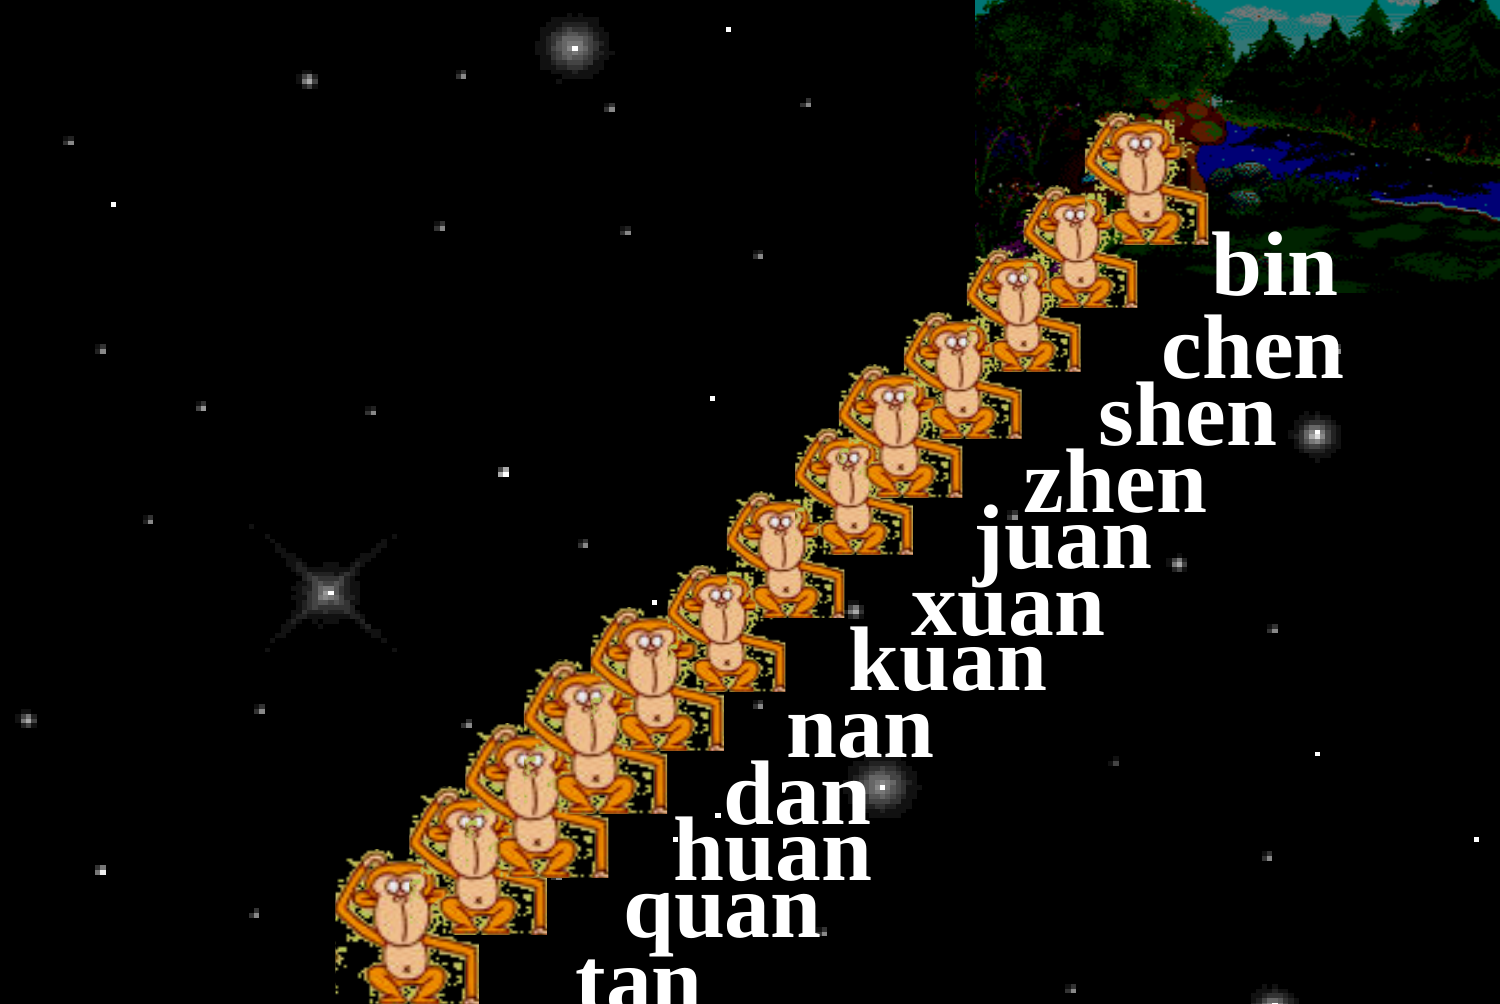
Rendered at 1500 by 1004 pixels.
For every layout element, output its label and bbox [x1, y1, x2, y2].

picture [0, 0, 1500, 1004]
text_box [474, 244, 1018, 721]
text_box [484, 252, 1185, 1004]
